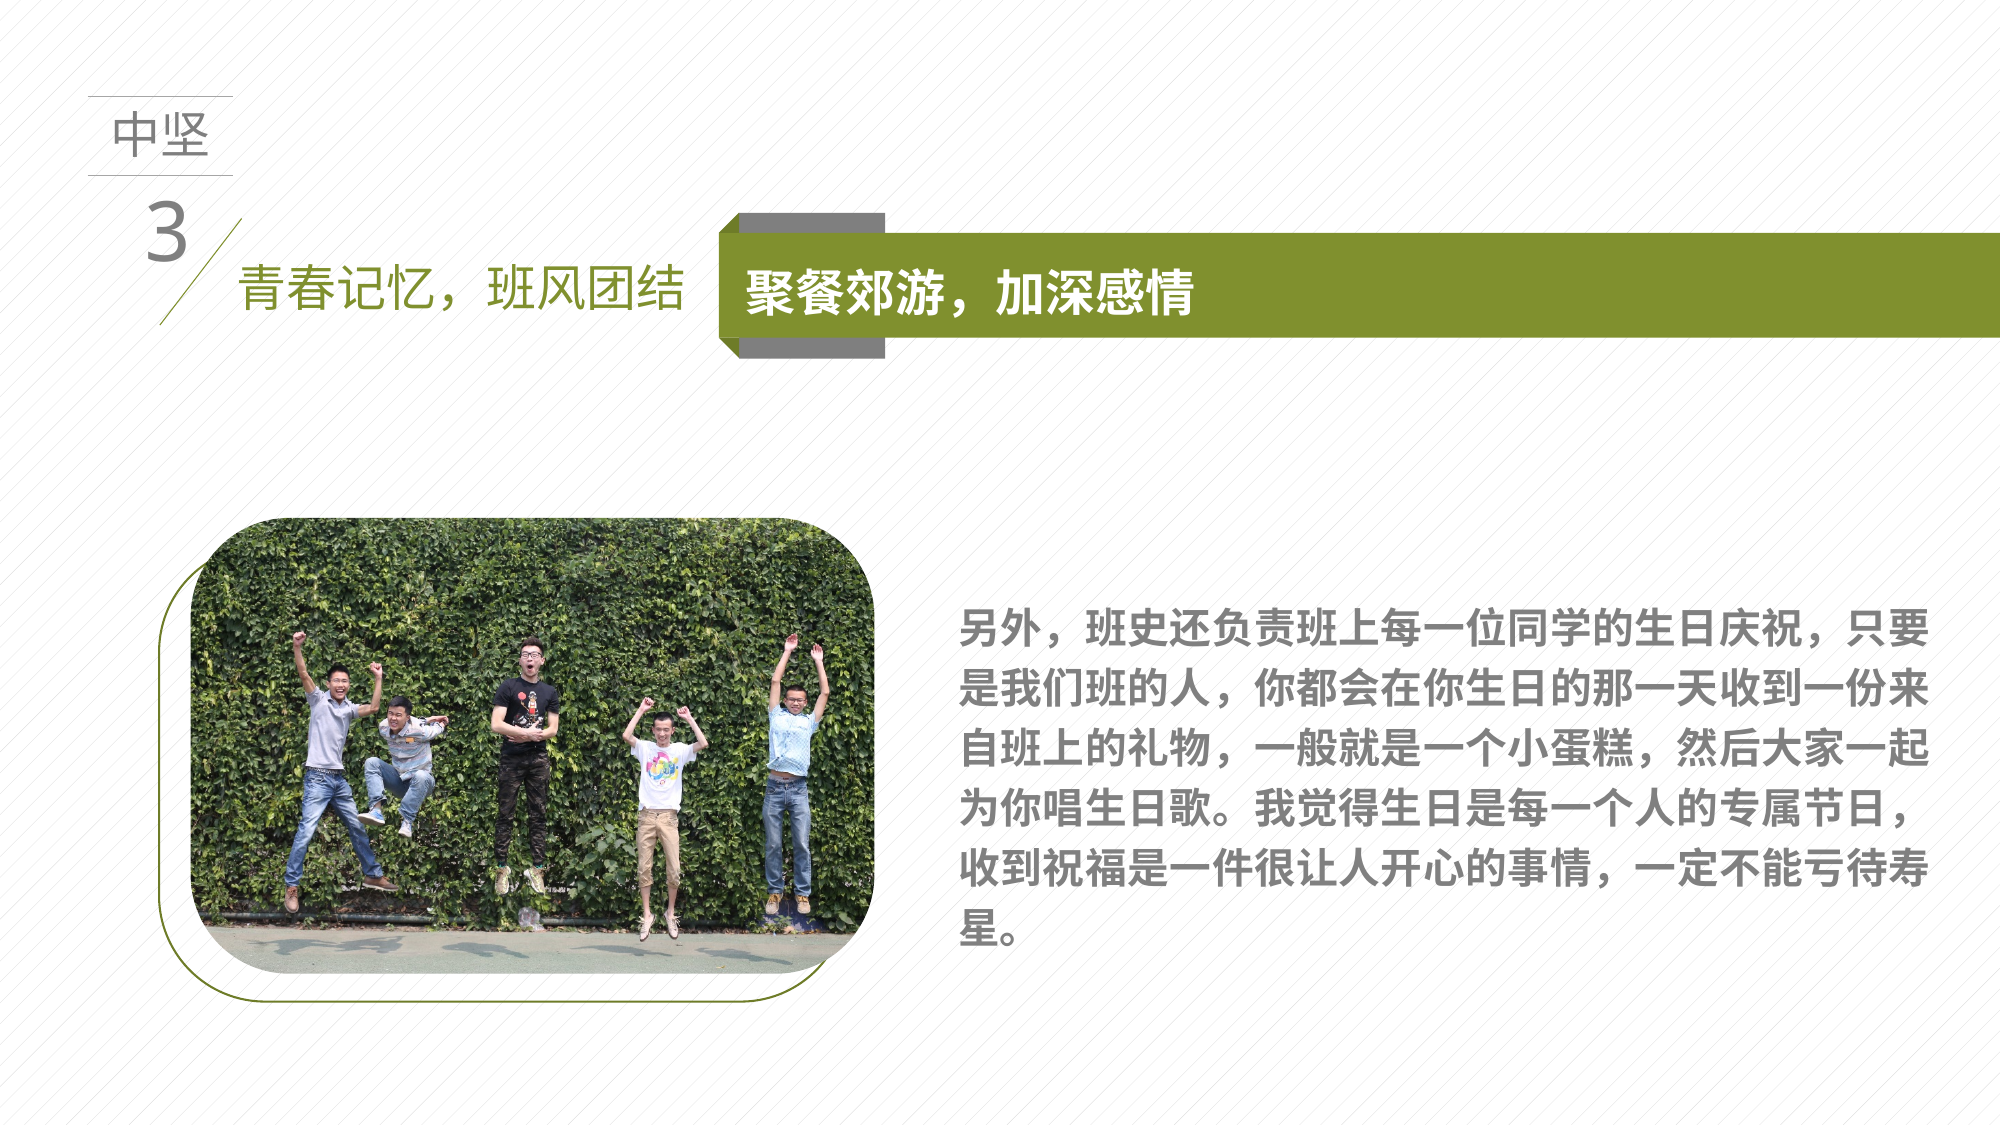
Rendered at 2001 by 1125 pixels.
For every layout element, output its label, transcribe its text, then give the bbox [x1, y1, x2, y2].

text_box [159, 517, 875, 1002]
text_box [87, 95, 747, 326]
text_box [718, 212, 2000, 359]
text_box 另外，班史还负责班上每一位同学的生日庆祝，只要是我们班的人，你都会在你生日的那一天收到一份来自班上的礼物，一般就是一个小蛋糕，然后大家一起为你唱生日歌。我觉得生日是每一个人的专属节日，收到祝福是一件很让人开心的事情，一定不能亏待寿星。 [936, 577, 1953, 967]
